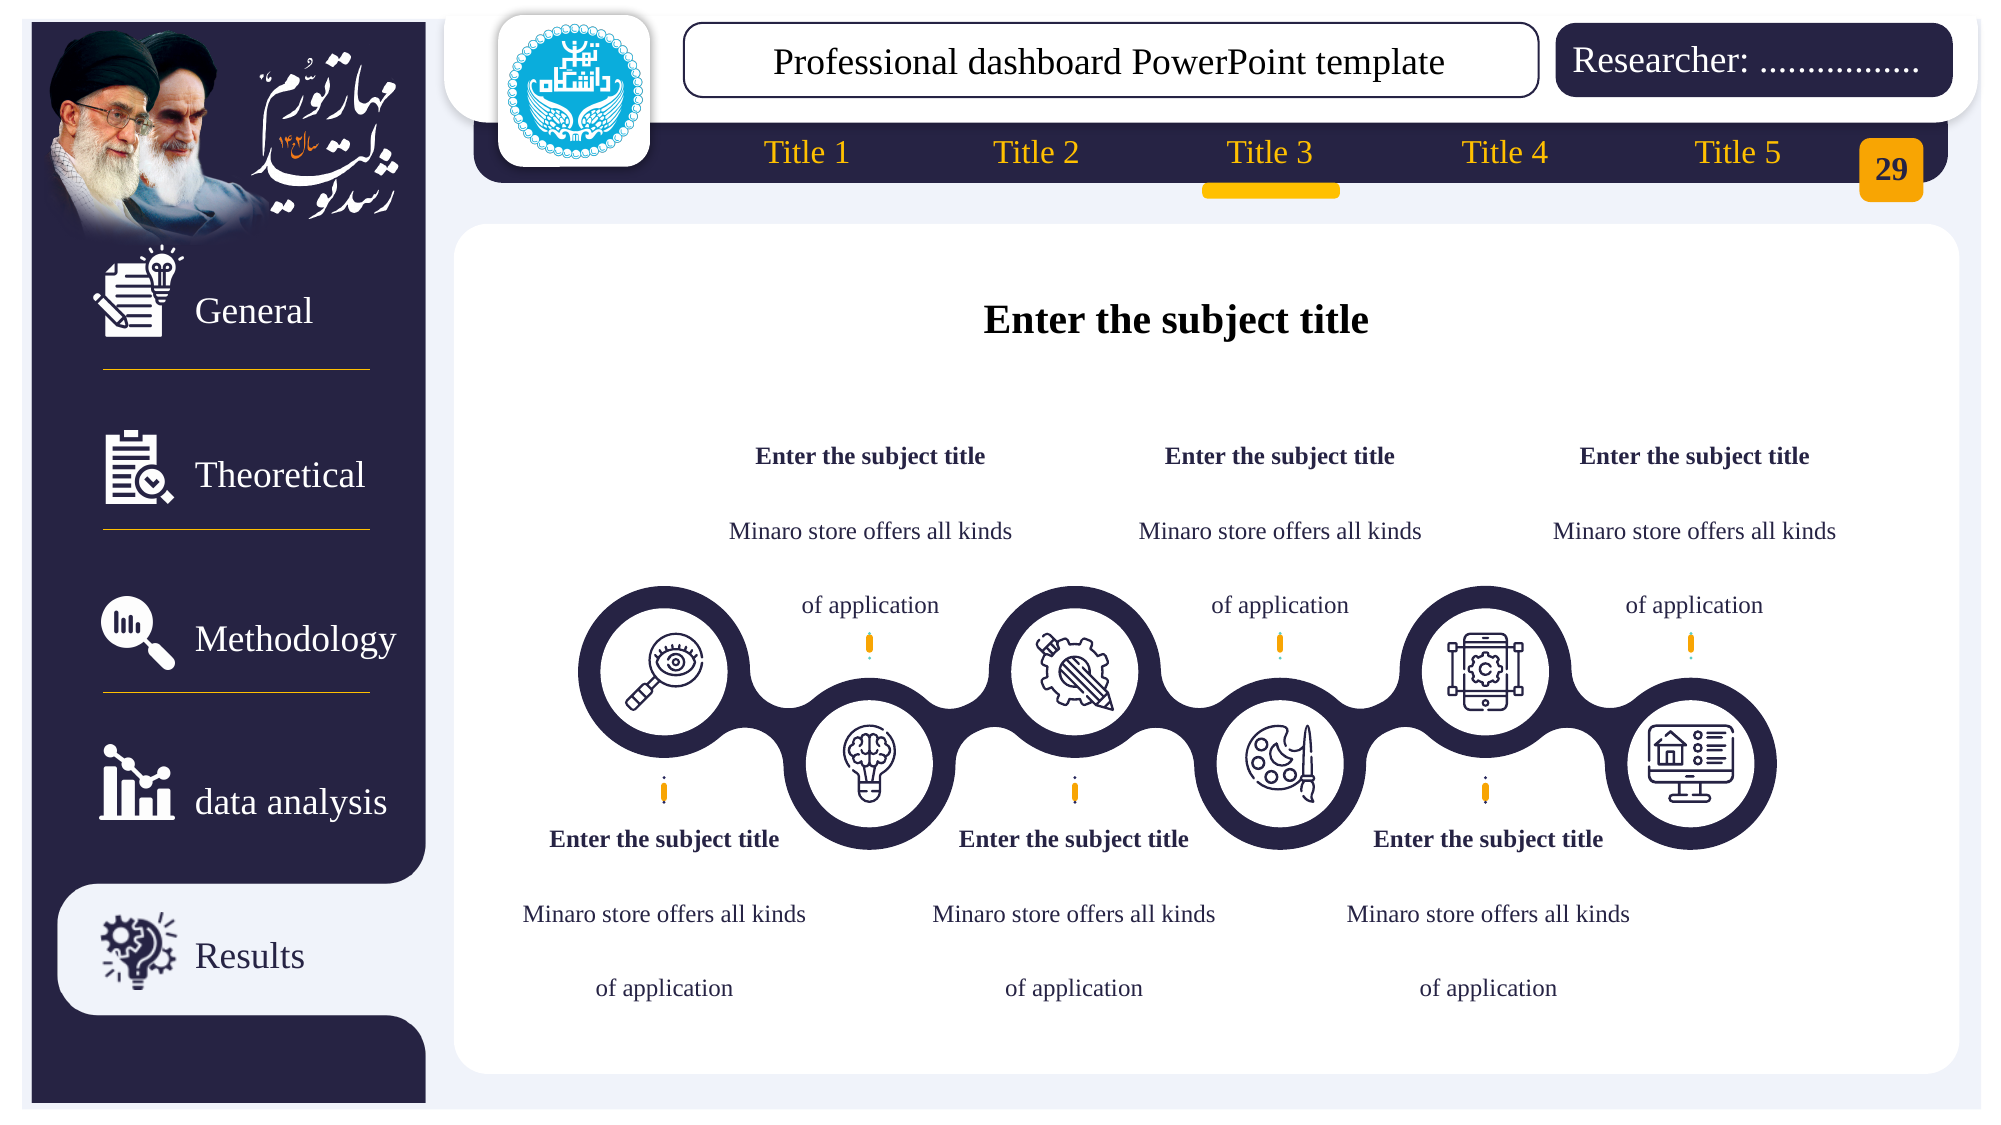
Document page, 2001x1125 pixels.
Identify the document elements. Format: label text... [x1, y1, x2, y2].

text_box Enter the subject title Minaro store offers all kinds of application [913, 814, 1235, 1010]
text_box [847, 731, 896, 803]
text_box Enter the subject title Minaro store offers all kinds of application [1328, 814, 1649, 1010]
text_box [452, 222, 1961, 1076]
picture [506, 22, 644, 160]
text_box Enter the subject title Minaro store offers all kinds of application [504, 814, 825, 1010]
text_box 29 [1857, 139, 1927, 195]
text_box [1421, 608, 1549, 736]
text_box [1245, 724, 1289, 780]
text_box [1201, 181, 1341, 200]
text_box Enter the subject title [422, 284, 1931, 350]
text_box [497, 13, 651, 168]
text_box [578, 585, 1777, 850]
text_box Title 2 [936, 123, 1137, 178]
text_box [1256, 724, 1316, 803]
text_box [805, 700, 933, 828]
text_box [1011, 608, 1139, 736]
text_box [1035, 632, 1115, 712]
text_box Title 4 [1412, 123, 1598, 178]
text_box [624, 632, 704, 711]
text_box Enter the subject title Minaro store offers all kinds of application [1120, 432, 1441, 627]
text_box [842, 724, 884, 768]
picture [31, 22, 442, 1103]
text_box Enter the subject title Minaro store offers all kinds of application [1534, 432, 1855, 627]
text_box [1447, 632, 1524, 712]
text_box Title 1 [706, 123, 908, 178]
text_box Enter the subject title Minaro store offers all kinds of application [710, 432, 1031, 627]
text_box Professional dashboard PowerPoint template [685, 29, 1534, 89]
text_box [1647, 724, 1735, 763]
text_box Title 5 [1645, 123, 1831, 178]
text_box [1216, 700, 1344, 828]
text_box Title 3 [1177, 123, 1363, 178]
text_box Researcher: ................. [1557, 27, 1958, 88]
text_box [1653, 730, 1688, 766]
text_box [1647, 736, 1735, 803]
text_box [600, 608, 728, 736]
text_box [1627, 700, 1755, 828]
